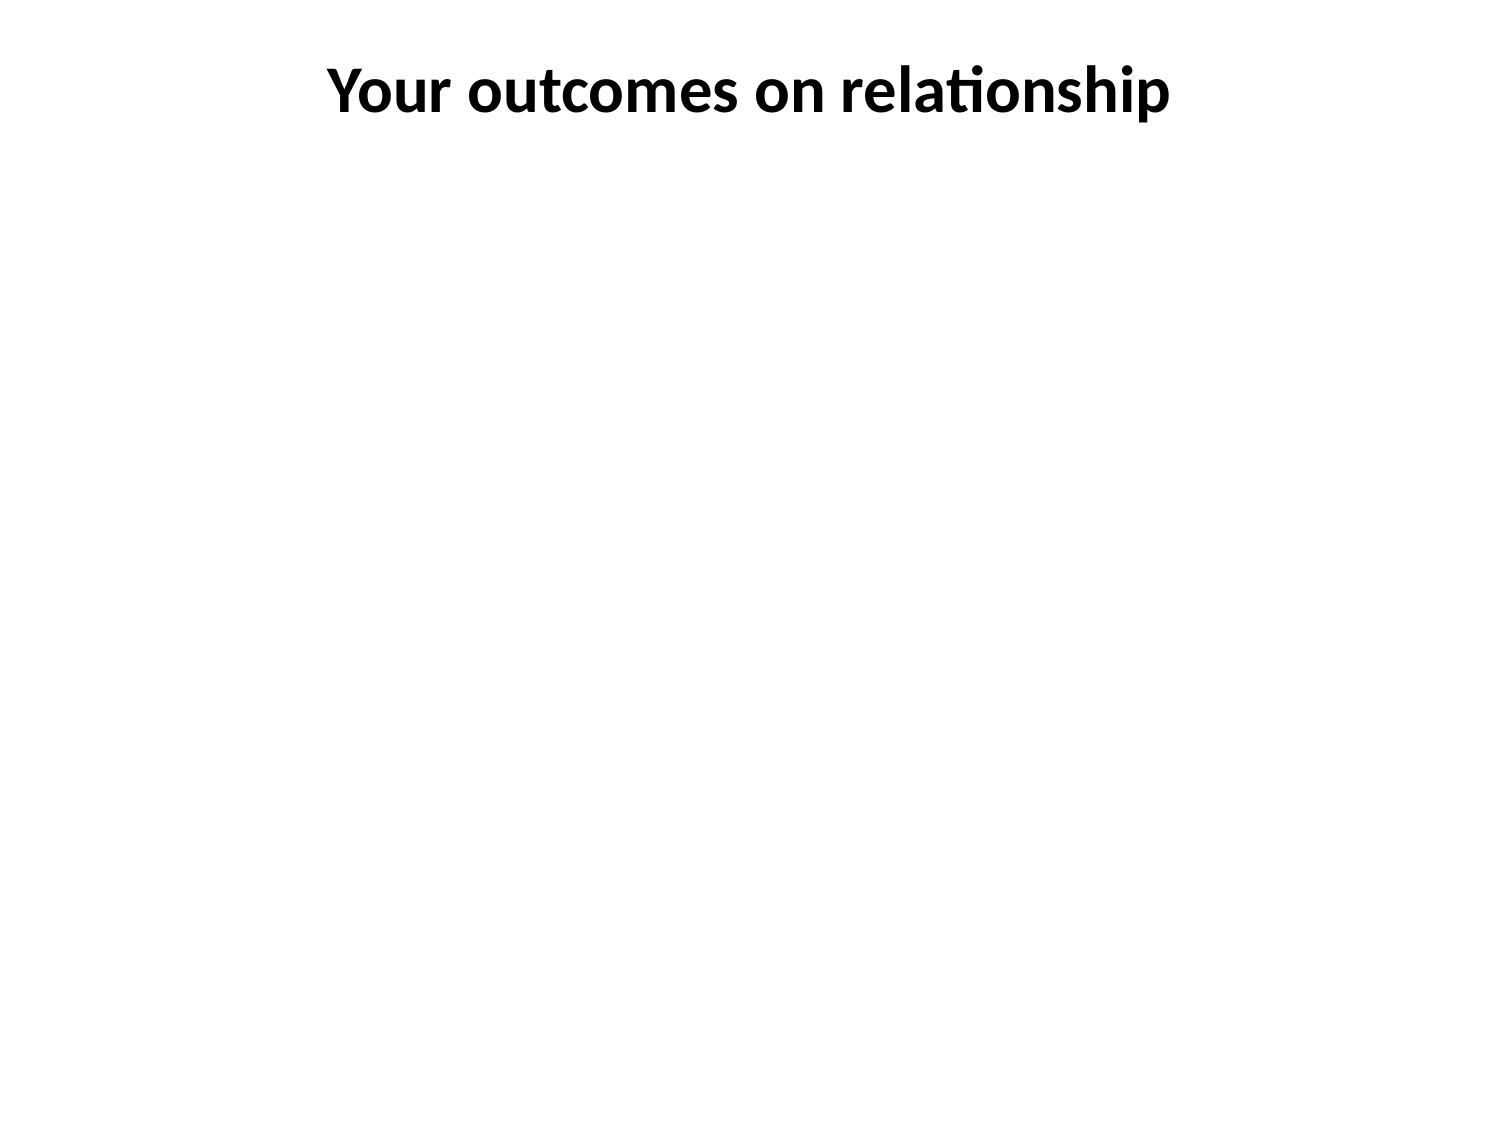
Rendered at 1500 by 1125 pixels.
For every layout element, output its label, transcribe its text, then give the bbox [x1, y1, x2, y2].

title Your outcomes on relationship [0, 32, 1500, 220]
